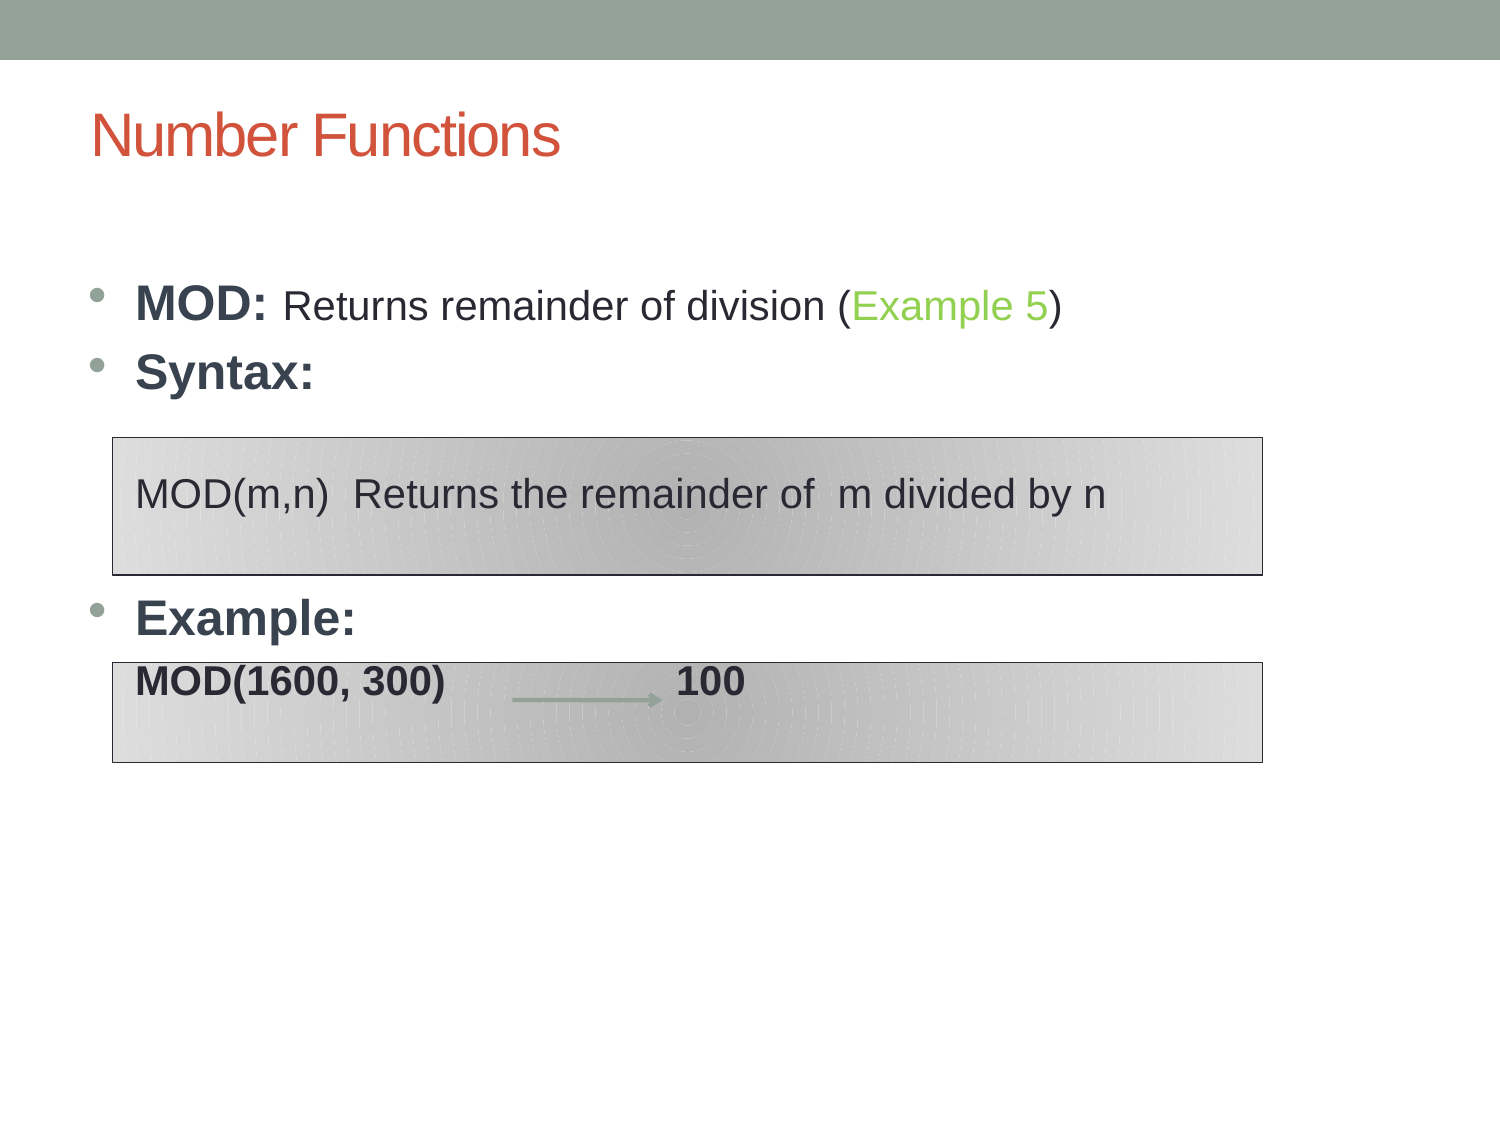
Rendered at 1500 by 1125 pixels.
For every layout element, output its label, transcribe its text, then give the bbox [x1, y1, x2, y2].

list MOD: Returns remainder of division (Example 5) Syntax: MOD(m,n) Returns the remainder of m divided by n Example: MOD(1600, 300) 100 [75, 262, 1425, 1063]
title Number Functions [75, 87, 1425, 250]
